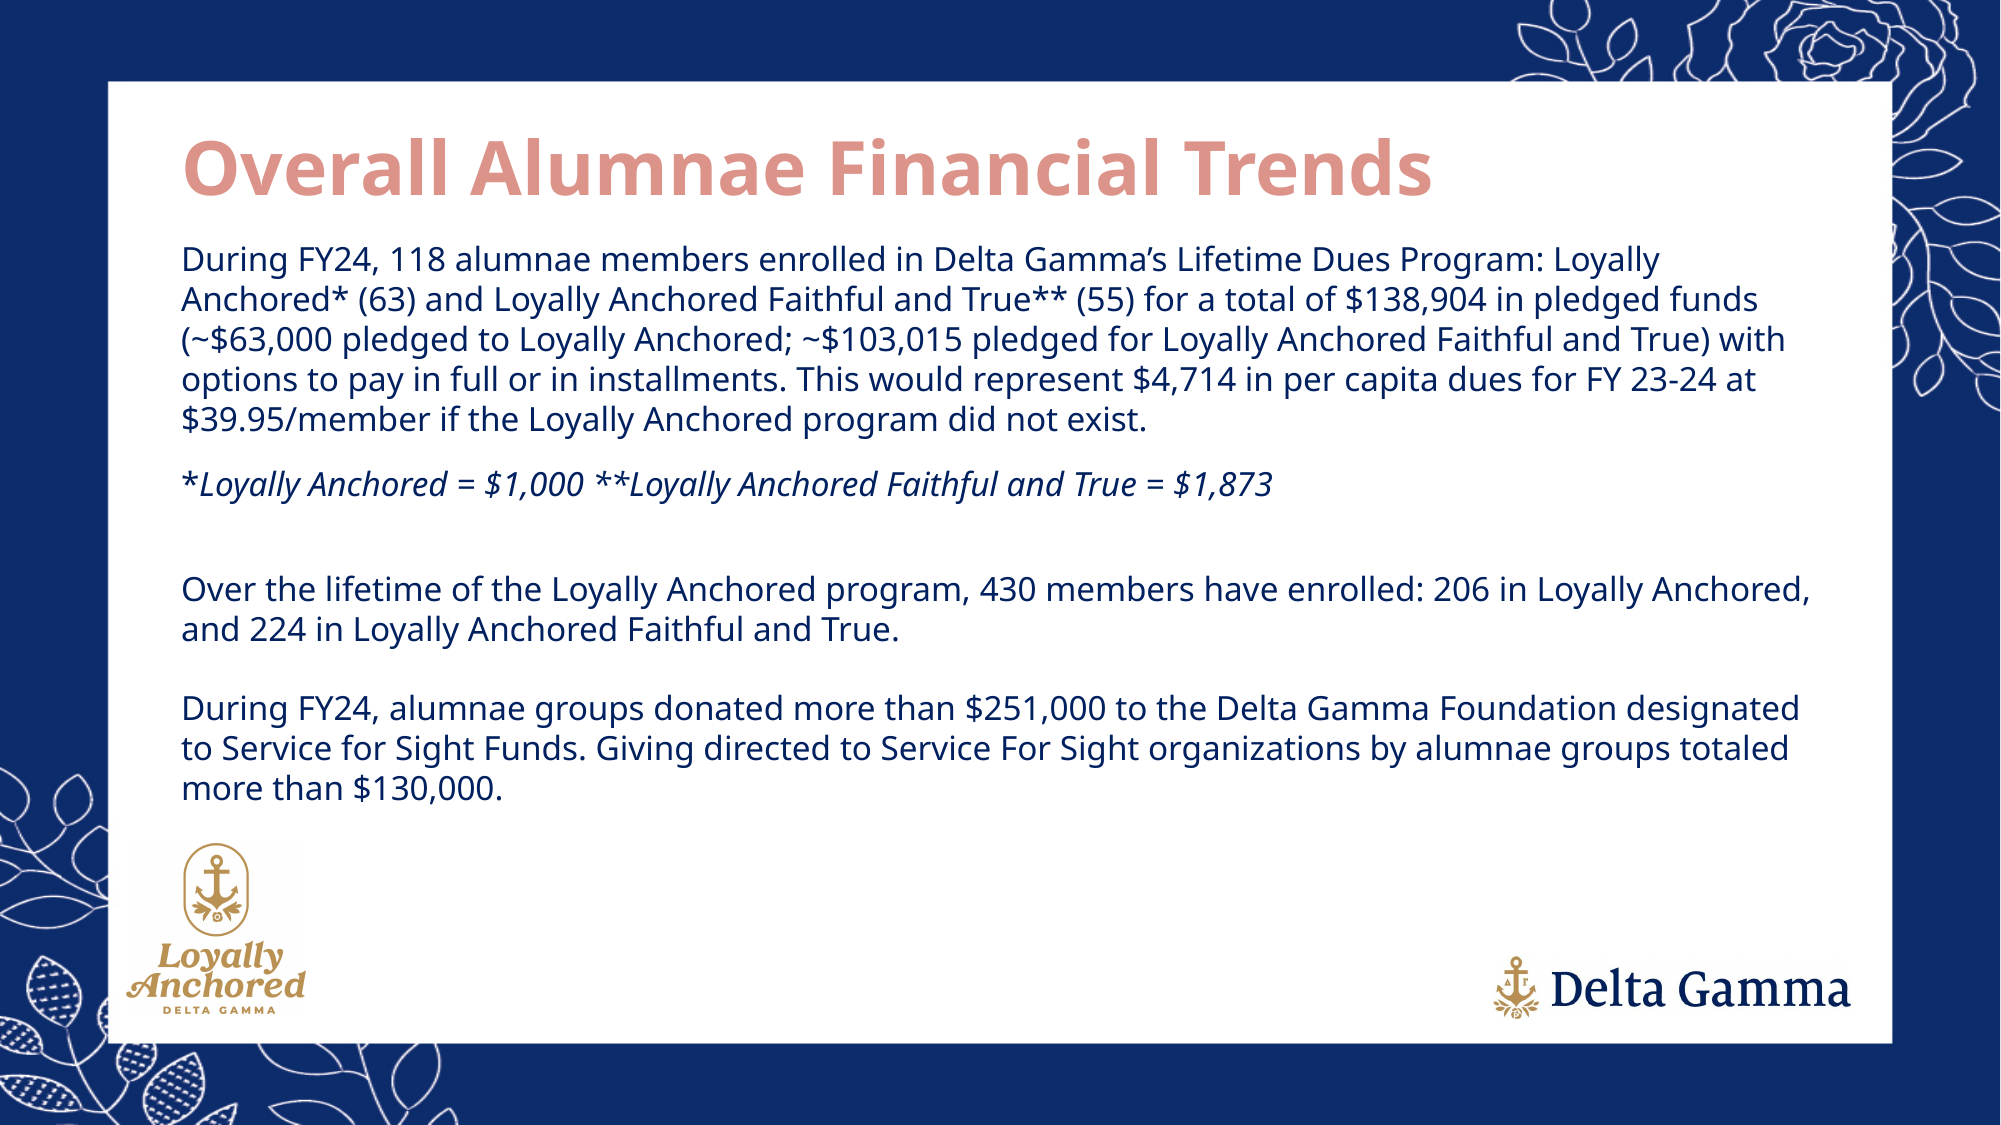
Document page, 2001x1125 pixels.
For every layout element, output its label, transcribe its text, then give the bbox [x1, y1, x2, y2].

picture [0, 0, 2001, 1125]
text_box During FY24, 118 alumnae members enrolled in Delta Gamma’s Lifetime Dues Program: Loyally Anchored* (63) and Loyally Anchored Faithful and True** (55) for a total of $138,904 in pledged funds (~$63,000 pledged to Loyally Anchored; ~$103,015 pledged for Loyally Anchored Faithful and True) with options to pay in full or in installments. This would represent $4,714 in per capita dues for FY 23-24 at $39.95/member if the Loyally Anchored program did not exist. *Loyally Anchored = $1,000 **Loyally Anchored Faithful and True = $1,873 Over the lifetime of the Loyally Anchored program, 430 members have enrolled: 206 in Loyally Anchored, and 224 in Loyally Anchored Faithful and True. During FY24, alumnae groups donated more than $251,000 to the Delta Gamma Foundation designated to Service for Sight Funds. Giving directed to Service For Sight organizations by alumnae groups totaled more than $130,000. [166, 230, 1834, 895]
text_box Overall Alumnae Financial Trends [166, 112, 1834, 218]
